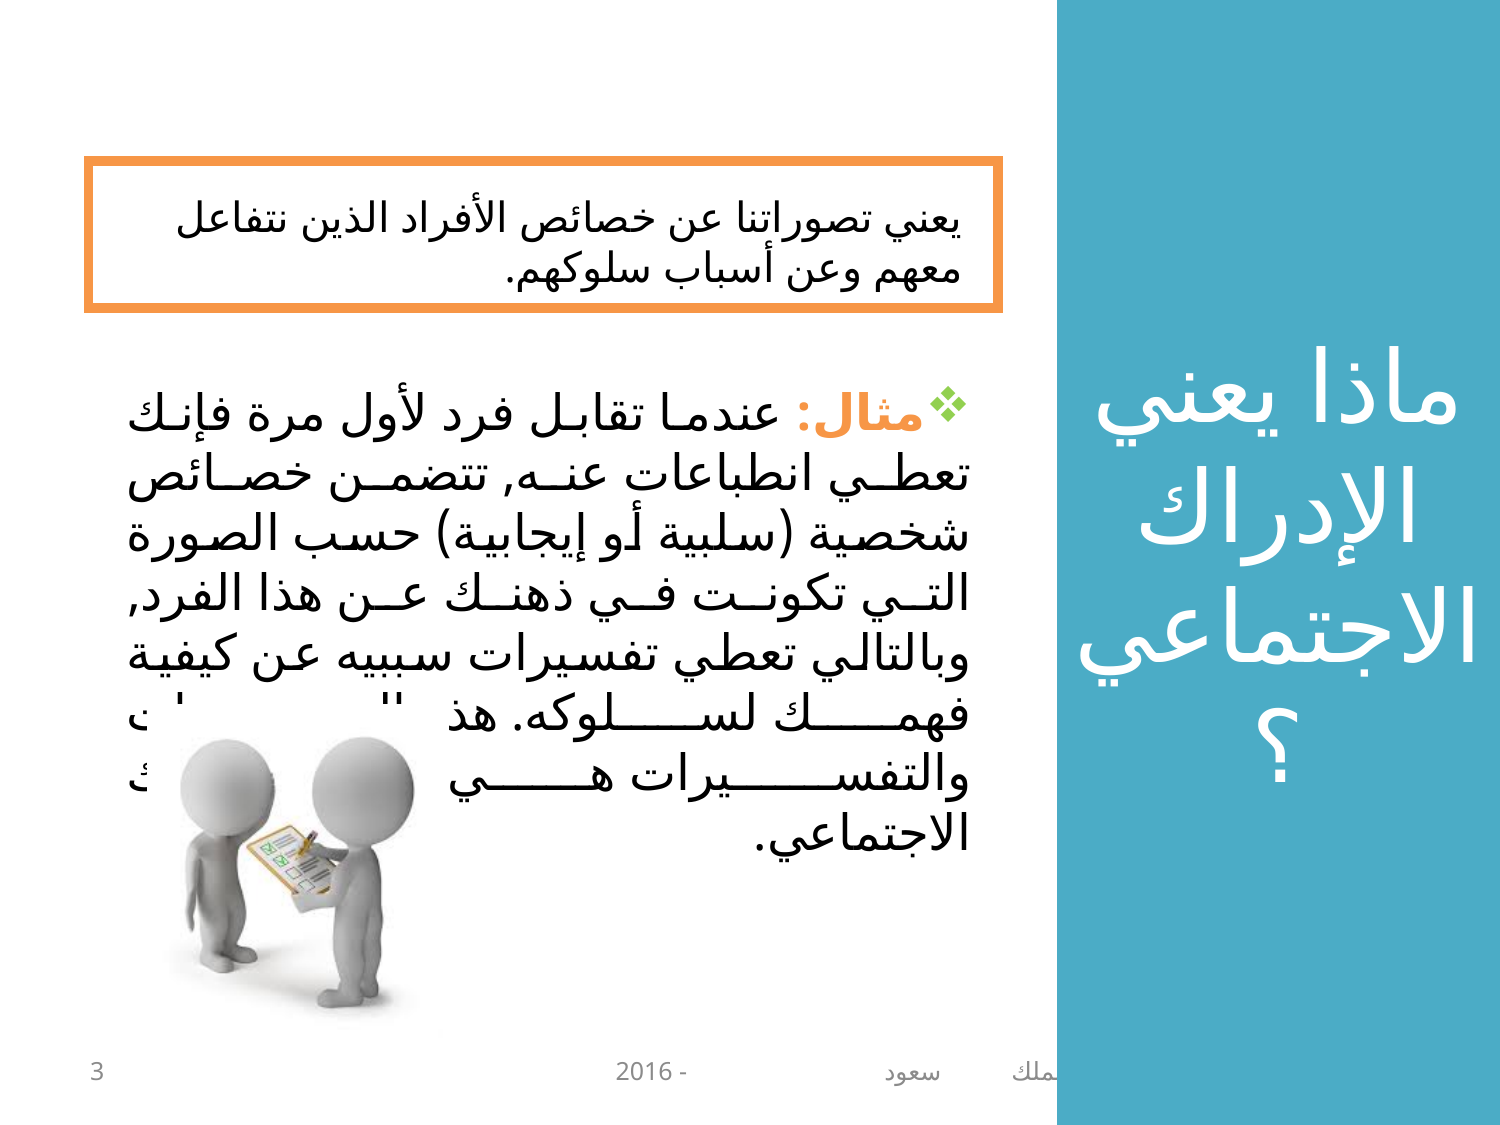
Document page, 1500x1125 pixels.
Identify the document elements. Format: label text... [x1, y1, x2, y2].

picture [147, 703, 444, 1038]
footer جامعة الملك سعود - 2016 [512, 1042, 988, 1103]
text_box ماذا يعني الإدراك الاجتماعي ؟ [1055, 0, 1500, 1125]
text_box مثال: عندما تقابل فرد لأول مرة فإنك تعطي انطباعات عنه, تتضمن خصائص شخصية (سلبية أو إيجابية) حسب الصورة التي تكونت في ذهنك عن هذا الفرد, وبالتالي تعطي تفسيرات سببيه عن كيفية فهمك لسلوكه. هذه التصورات والتفسيرات هي موضوع الادراك الاجتماعي. [112, 373, 987, 869]
text_box يعني تصوراتنا عن خصائص الأفراد الذين نتفاعل معهم وعن أسباب سلوكهم. [88, 160, 998, 309]
slide_number 3 [75, 1042, 425, 1103]
